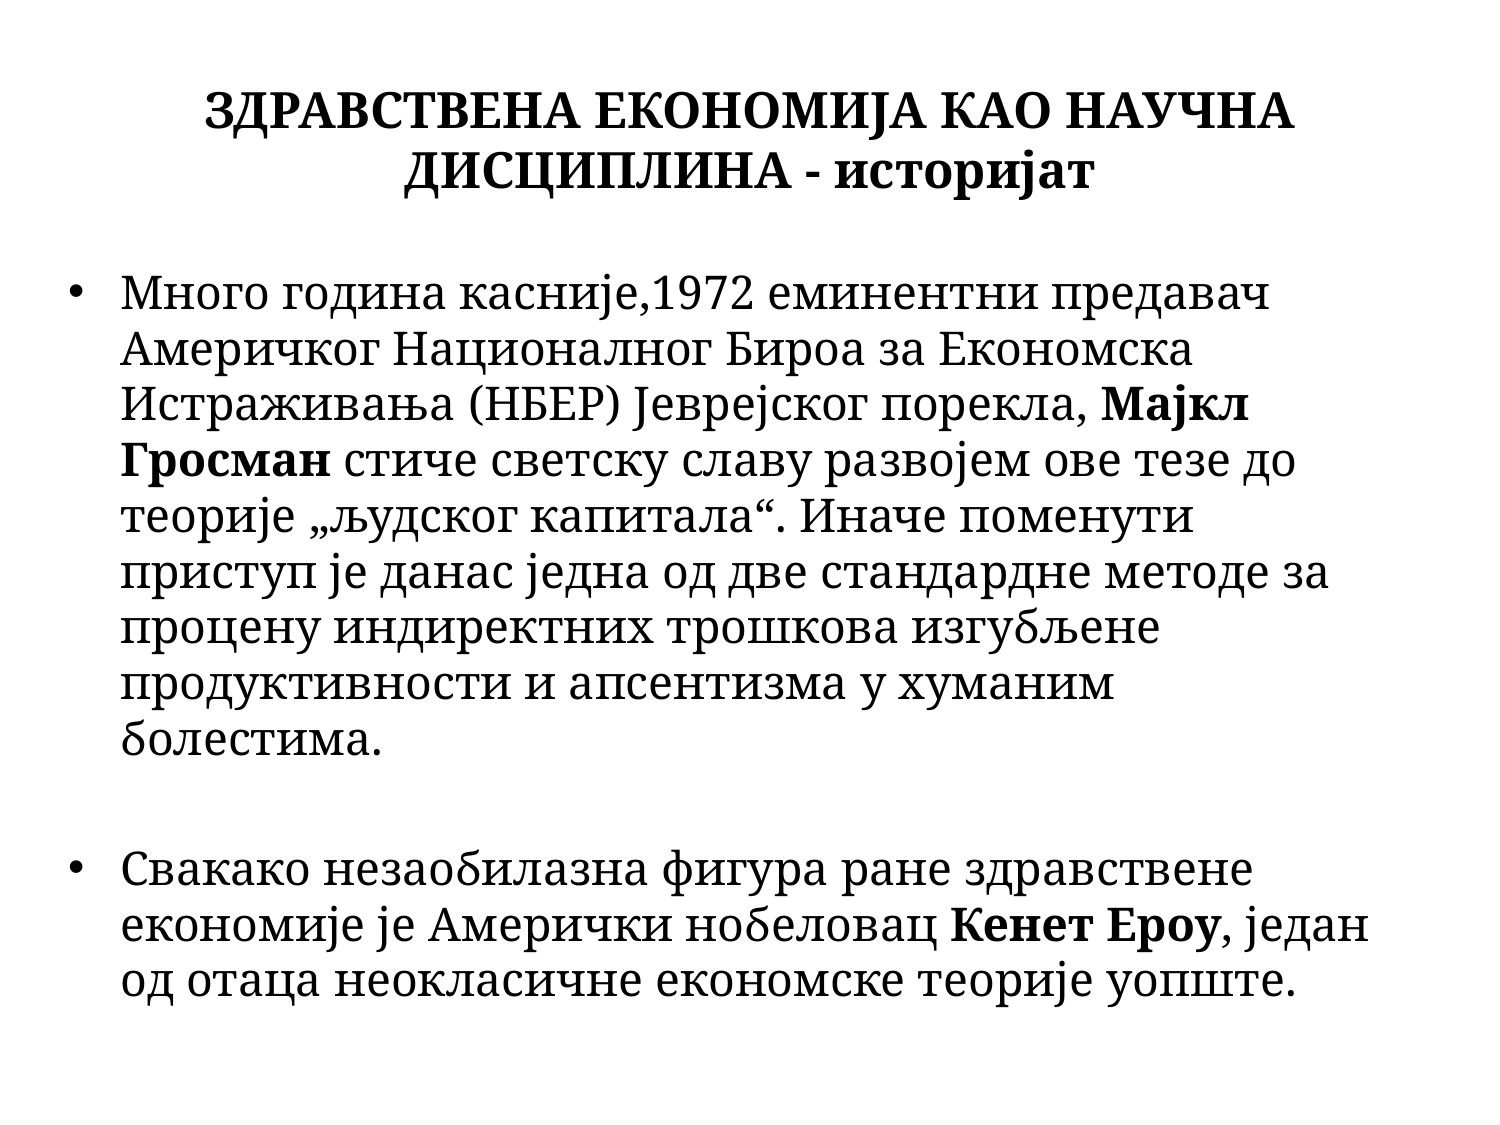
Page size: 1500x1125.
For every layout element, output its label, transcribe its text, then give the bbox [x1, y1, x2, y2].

title ЗДРАВСТВЕНA ЕКОНОМИJA КАО НАУЧНА ДИСЦИПЛИНА - историјат [75, 45, 1425, 233]
list Много година касније,1972 еминентни предавач Америчког Националног Бироа за Економска Истраживања (НБЕР) Јеврејског порекла, Мајкл Гросман стиче светску славу развојем ове тезе до теорије „људског капитала“. Иначе поменути приступ је данас једна од две стандардне методе за процену индиректних трошкова изгубљене продуктивности и апсентизма у хуманим болестима. Свакако незаобилазна фигура ране здравствене економије је Амерички нобеловац Кенет Ероу, један од отаца неокласичне економске теорије уопште. [53, 255, 1404, 1059]
